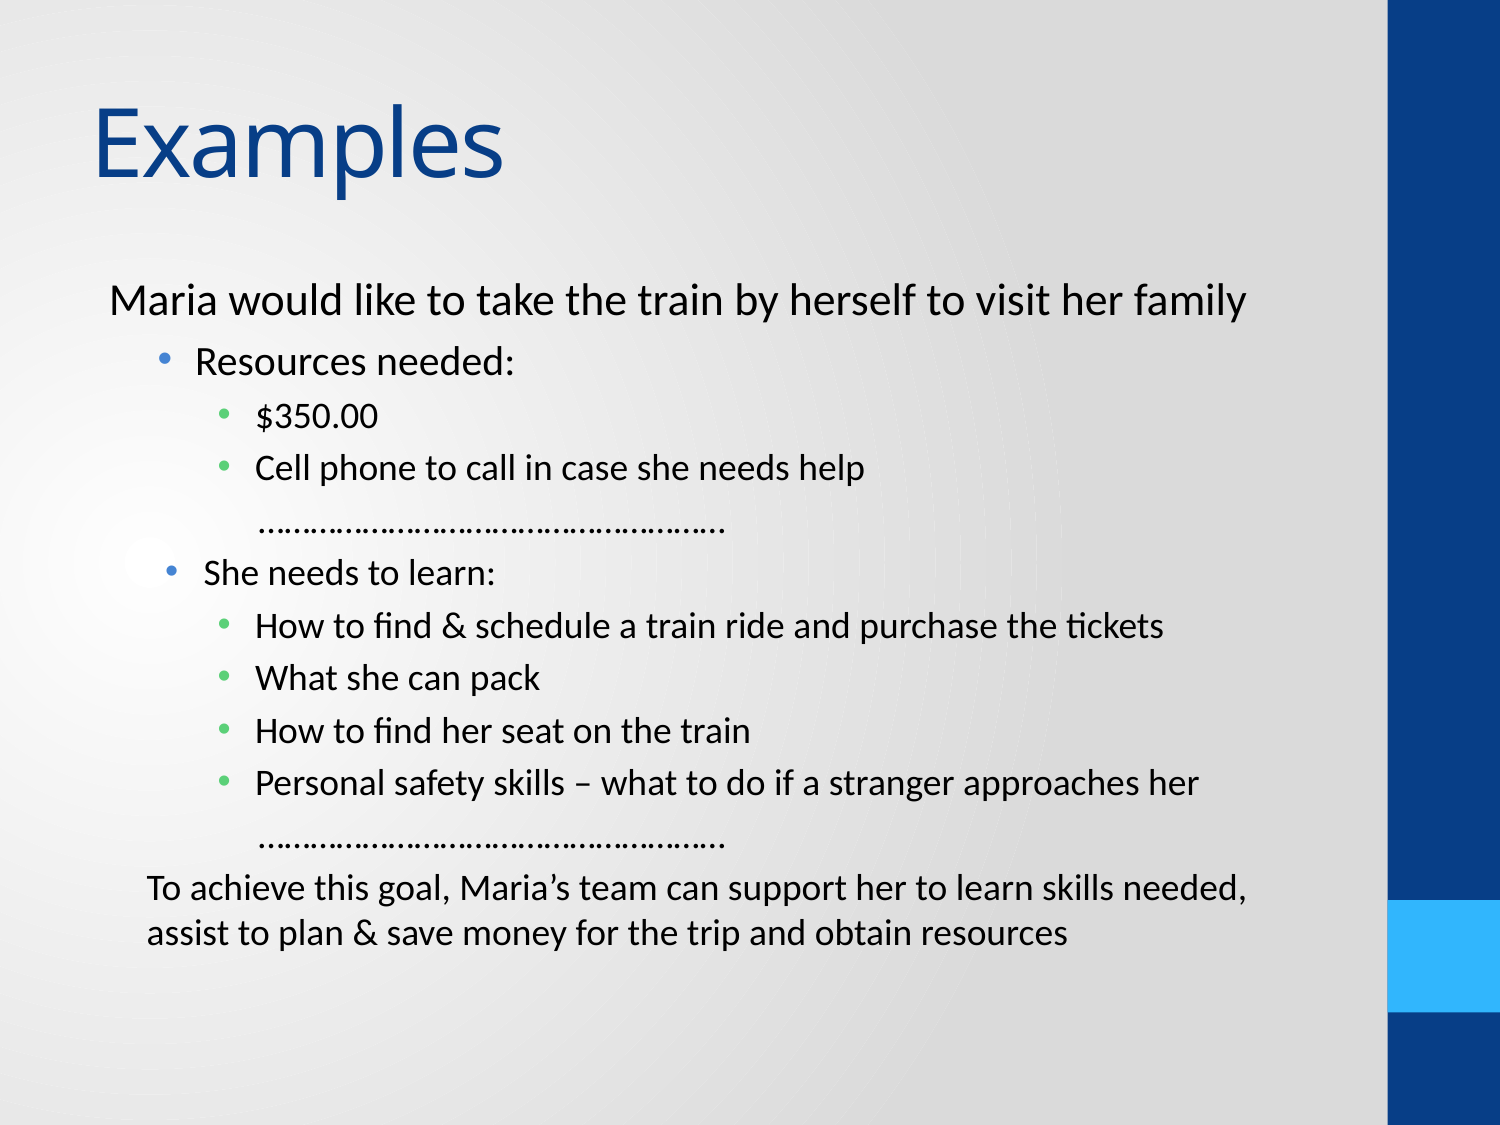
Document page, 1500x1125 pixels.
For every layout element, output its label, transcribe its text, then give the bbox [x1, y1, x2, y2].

list Maria would like to take the train by herself to visit her family Resources needed: $350.00 Cell phone to call in case she needs help ……………………………………………… She needs to learn: How to find & schedule a train ride and purchase the tickets What she can pack How to find her seat on the train Personal safety skills – what to do if a stranger approaches her ……………………………………………… To achieve this goal, Maria’s team can support her to learn skills needed, assist to plan & save money for the trip and obtain resources [75, 262, 1325, 1050]
title Examples [75, 45, 1325, 233]
